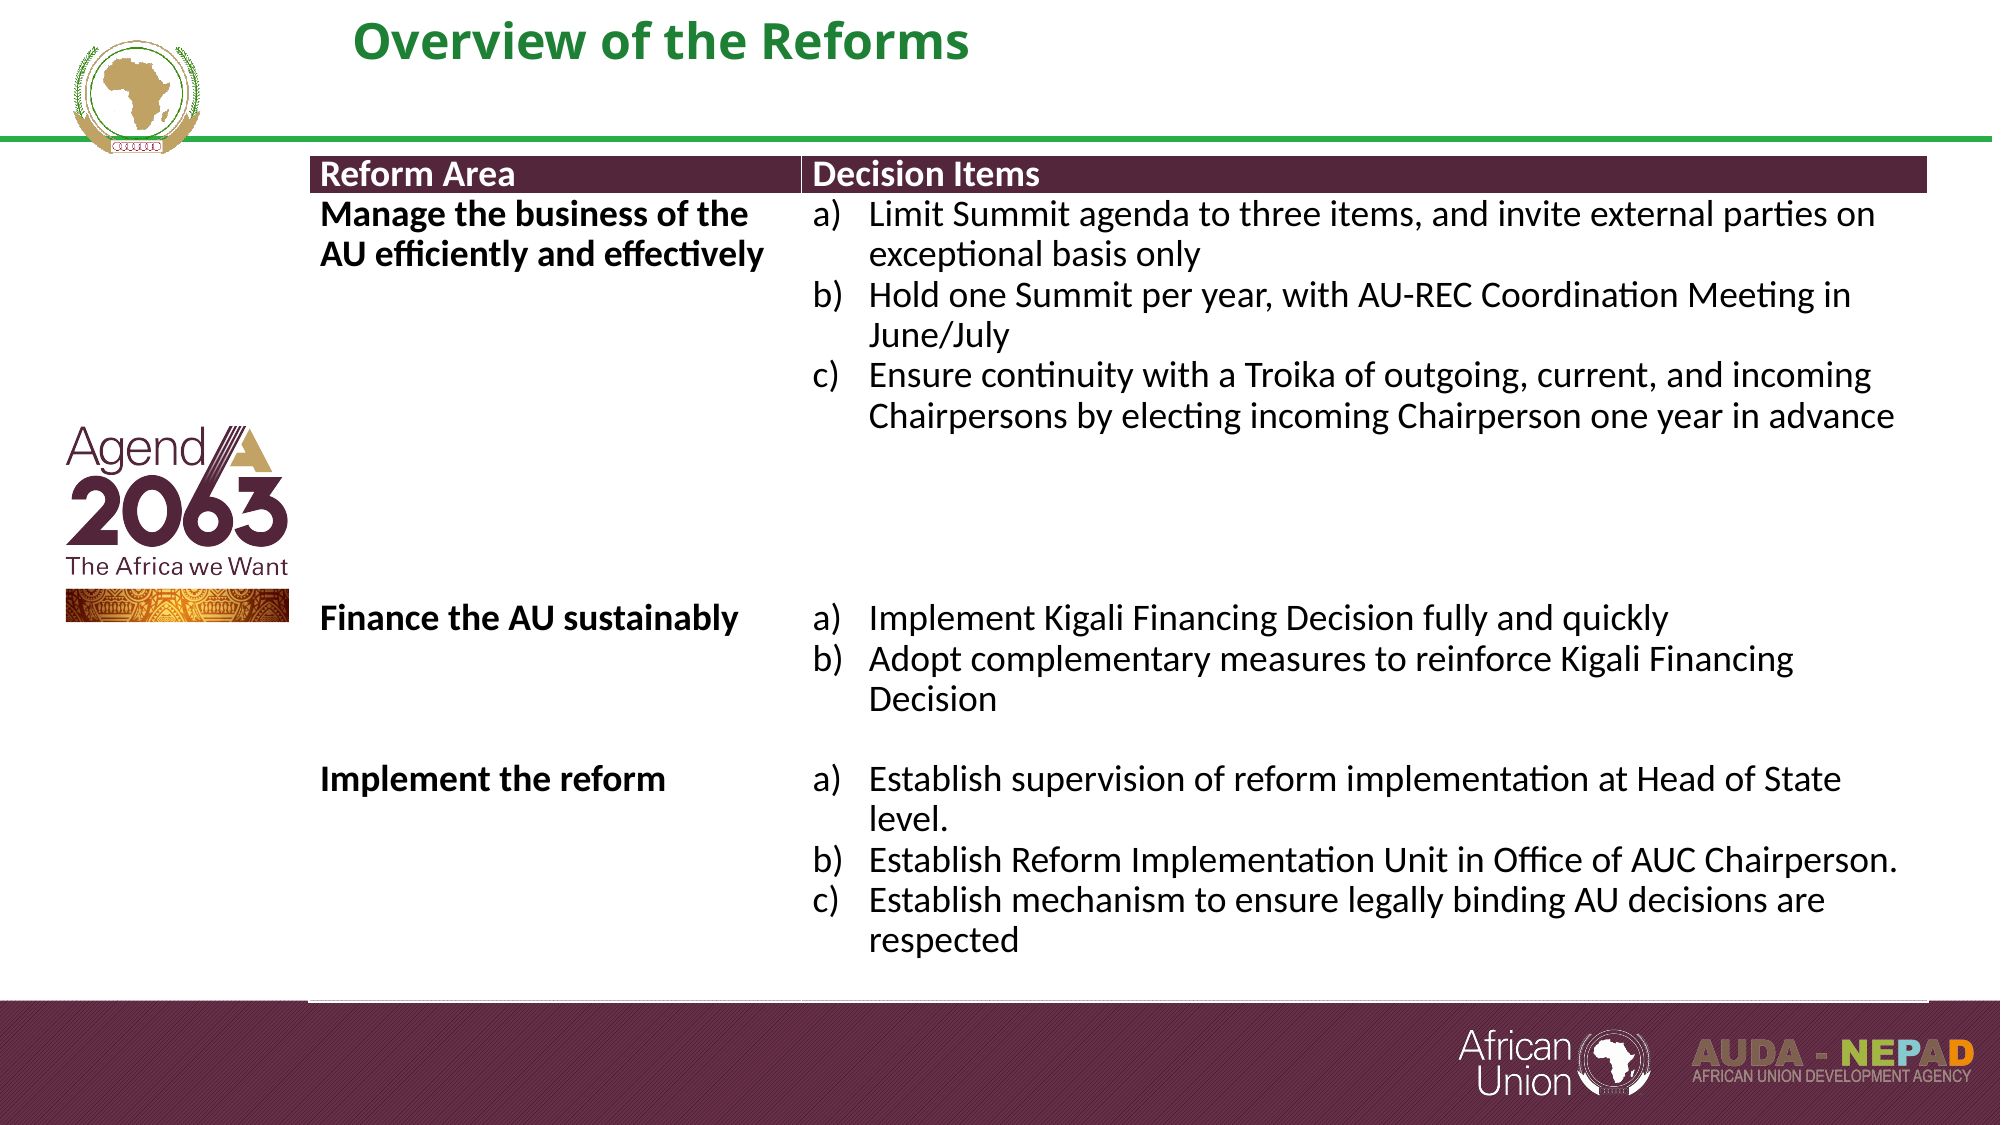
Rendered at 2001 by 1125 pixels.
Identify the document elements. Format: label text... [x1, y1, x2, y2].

picture [71, 38, 202, 156]
text_box [0, 1000, 1421, 1125]
picture [1421, 1000, 1975, 1125]
table_cell Finance the AU sustainably [310, 601, 801, 760]
picture [56, 420, 299, 650]
table_cell Establish supervision of reform implementation at Head of State level. Establish Reform Implementation Unit in Office of AUC Chairperson. Establish mechanism to ensure legally binding AU decisions are respected [802, 761, 1927, 1001]
text_box [1688, 1000, 2000, 1125]
table_header Reform Area [310, 156, 801, 193]
table_cell Limit Summit agenda to three items, and invite external parties on exceptional basis only Hold one Summit per year, with AU-REC Coordination Meeting in June/July Ensure continuity with a Troika of outgoing, current, and incoming Chairpersons by electing incoming Chairperson one year in advance [802, 199, 1927, 599]
table_cell Implement the reform [310, 761, 801, 1001]
table_header Decision Items [802, 156, 1927, 193]
table_cell Manage the business of the AU efficiently and effectively [310, 199, 801, 599]
text_box Overview of the Reforms [337, 2, 1868, 78]
table_cell Implement Kigali Financing Decision fully and quickly Adopt complementary measures to reinforce Kigali Financing Decision [802, 601, 1927, 760]
